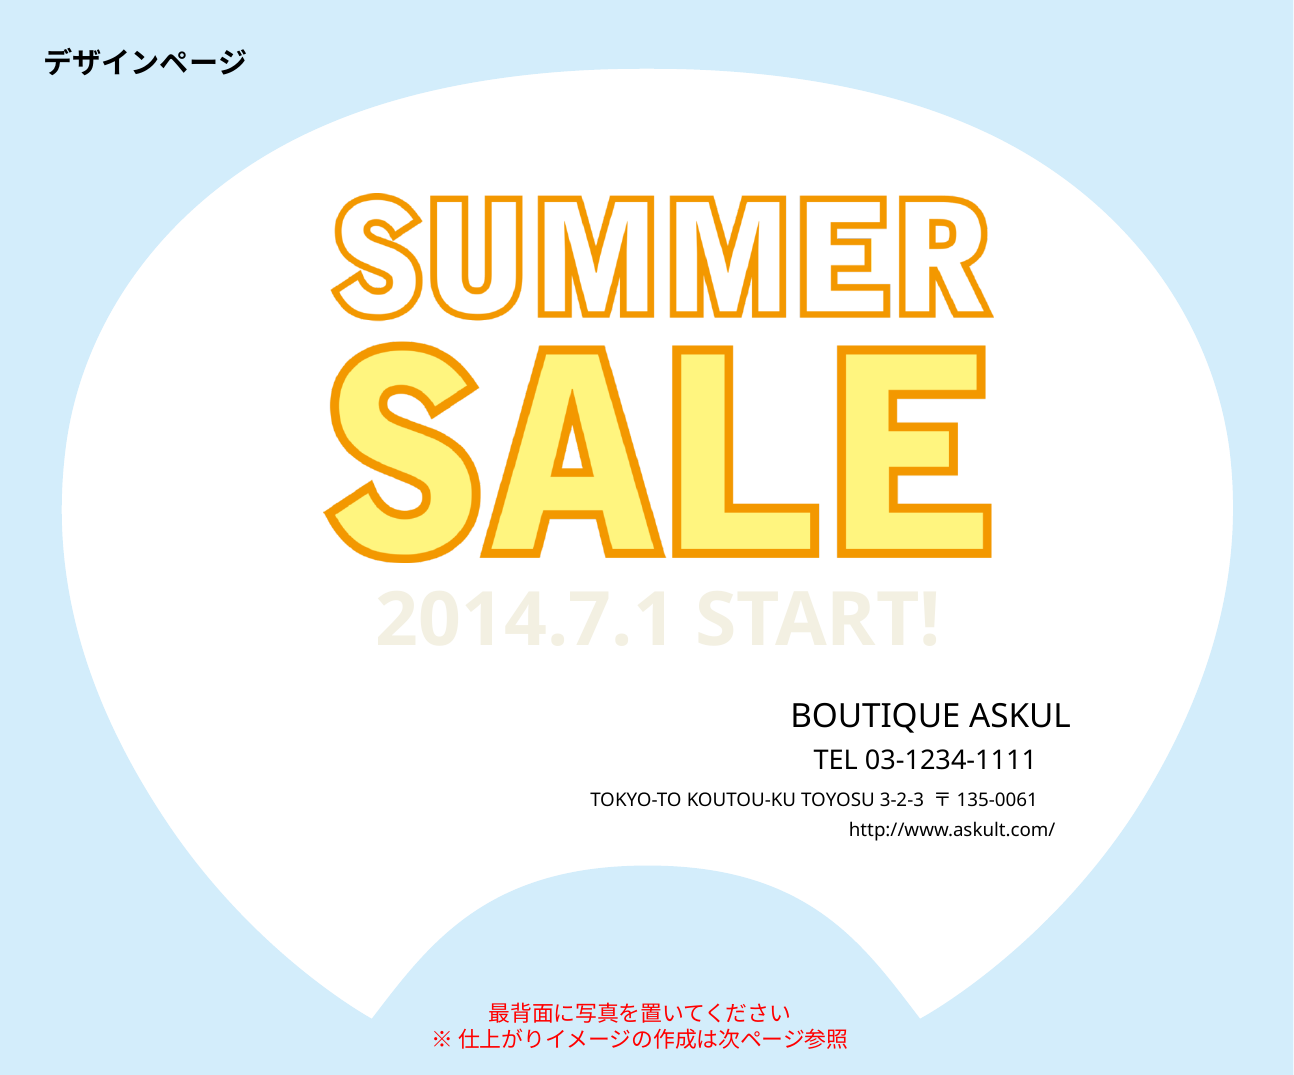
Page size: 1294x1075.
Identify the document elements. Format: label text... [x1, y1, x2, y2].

text_box デザインページ [30, 37, 261, 86]
text_box http://www.askult.com/ [834, 810, 1070, 848]
text_box 2014.7.1 START! [360, 572, 957, 669]
text_box 最背面に写真を置いてください ※仕上がりイメージの作成は次ページ参照 [416, 992, 864, 1060]
text_box TOKYO-TO KOUTOU-KU TOYOSU 3-2-3 〒135-0061 [575, 780, 1084, 818]
text_box TEL 03-1234-1111 [798, 735, 1053, 780]
picture [323, 193, 995, 563]
text_box BOUTIQUE ASKUL [775, 686, 1086, 742]
